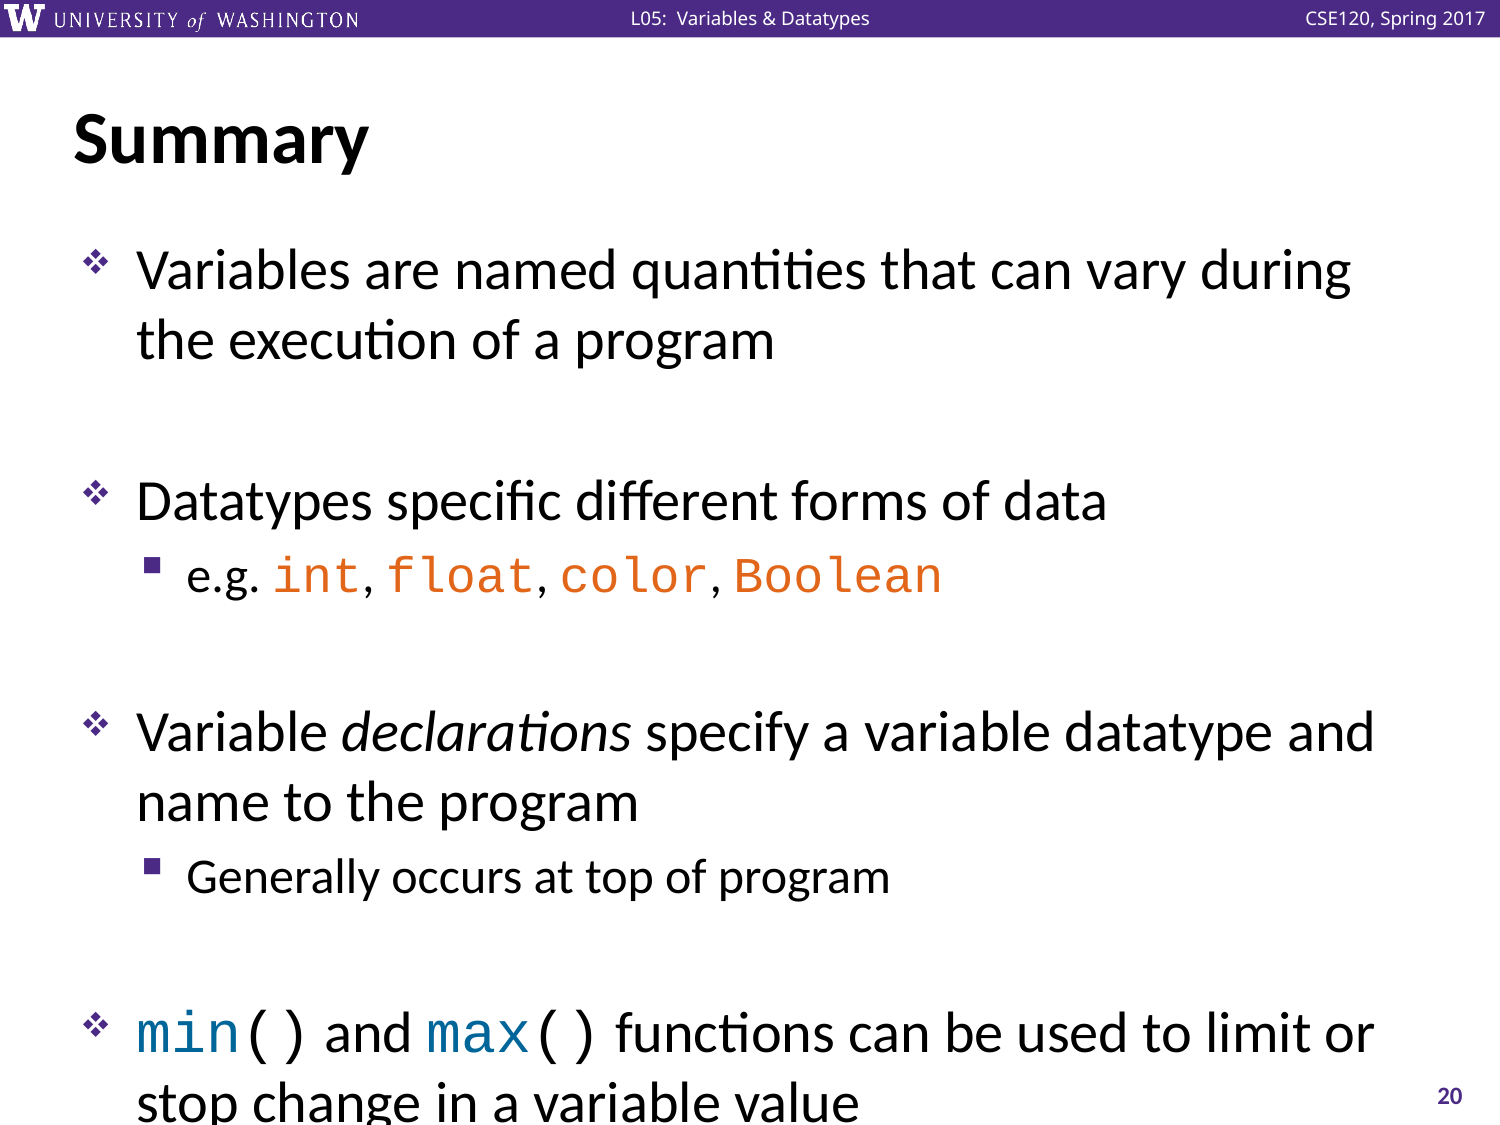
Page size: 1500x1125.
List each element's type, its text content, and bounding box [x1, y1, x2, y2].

slide_number 20 [1400, 1065, 1500, 1125]
title Summary [58, 71, 1438, 197]
list Variables are named quantities that can vary during the execution of a program Datatypes specific different forms of data e.g. int, float, color, Boolean Variable declarations specify a variable datatype and name to the program Generally occurs at top of program min() and max() functions can be used to limit or stop change in a variable value [64, 223, 1438, 1040]
picture [4, 4, 358, 32]
